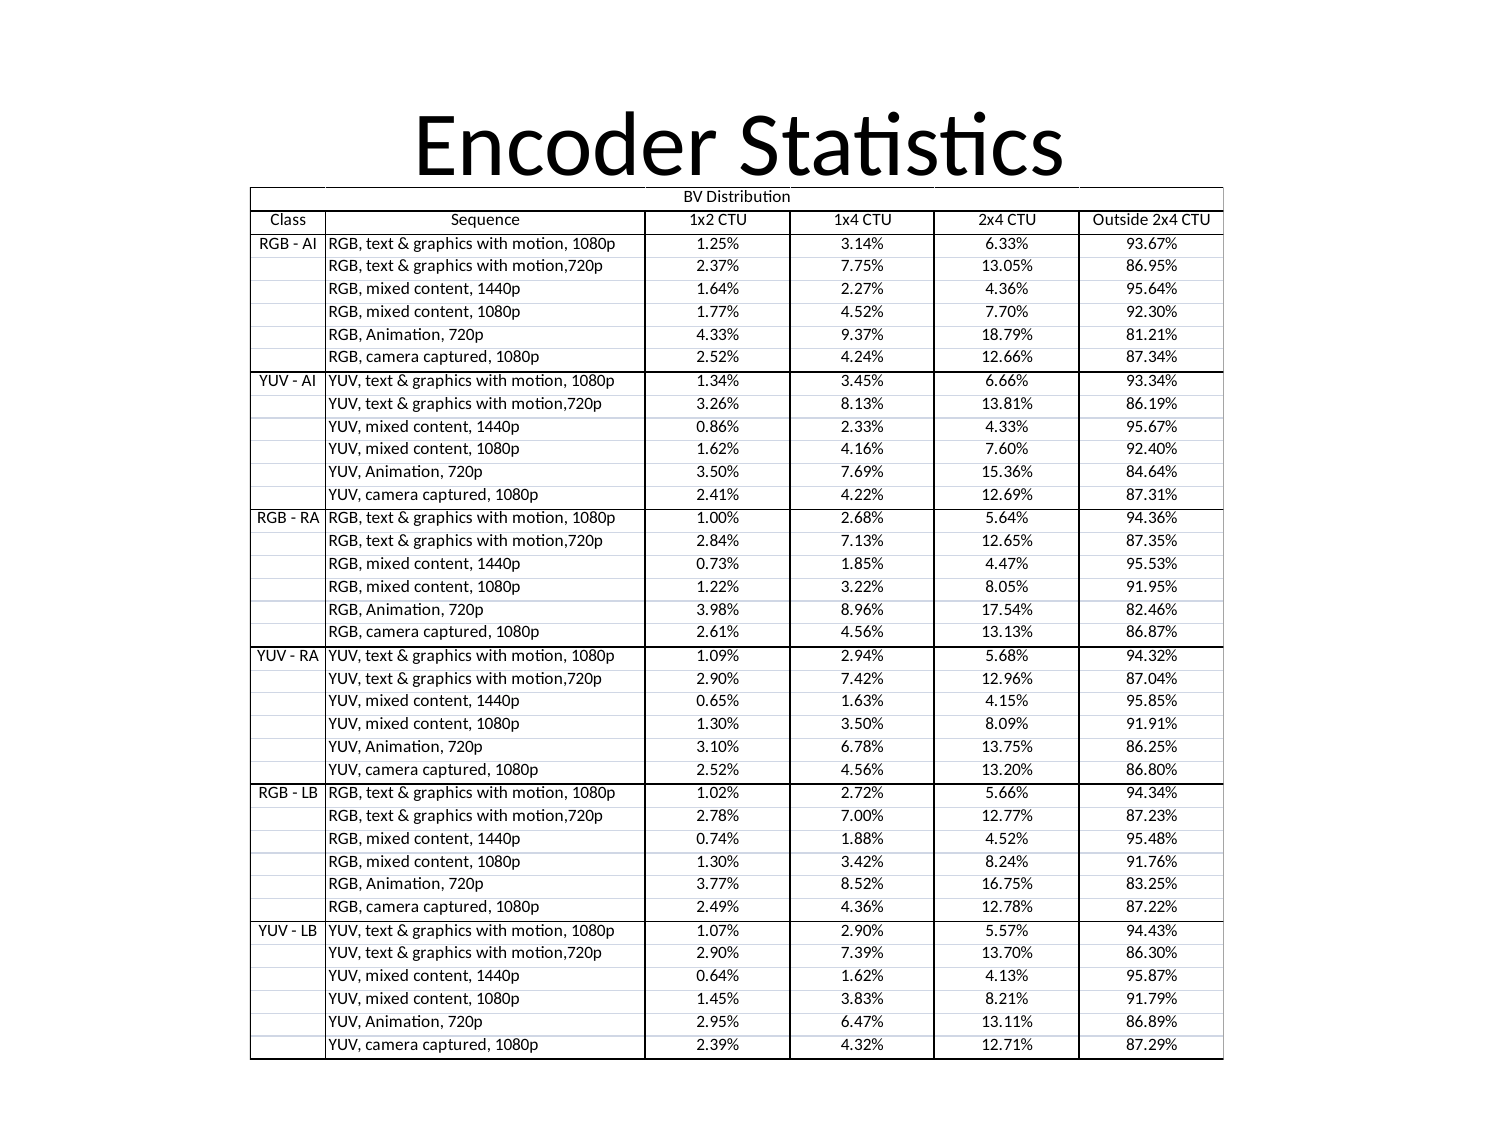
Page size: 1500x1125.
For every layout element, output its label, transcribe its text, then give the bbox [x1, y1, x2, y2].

picture [249, 187, 1225, 1061]
title Encoder Statistics [75, 45, 1425, 233]
